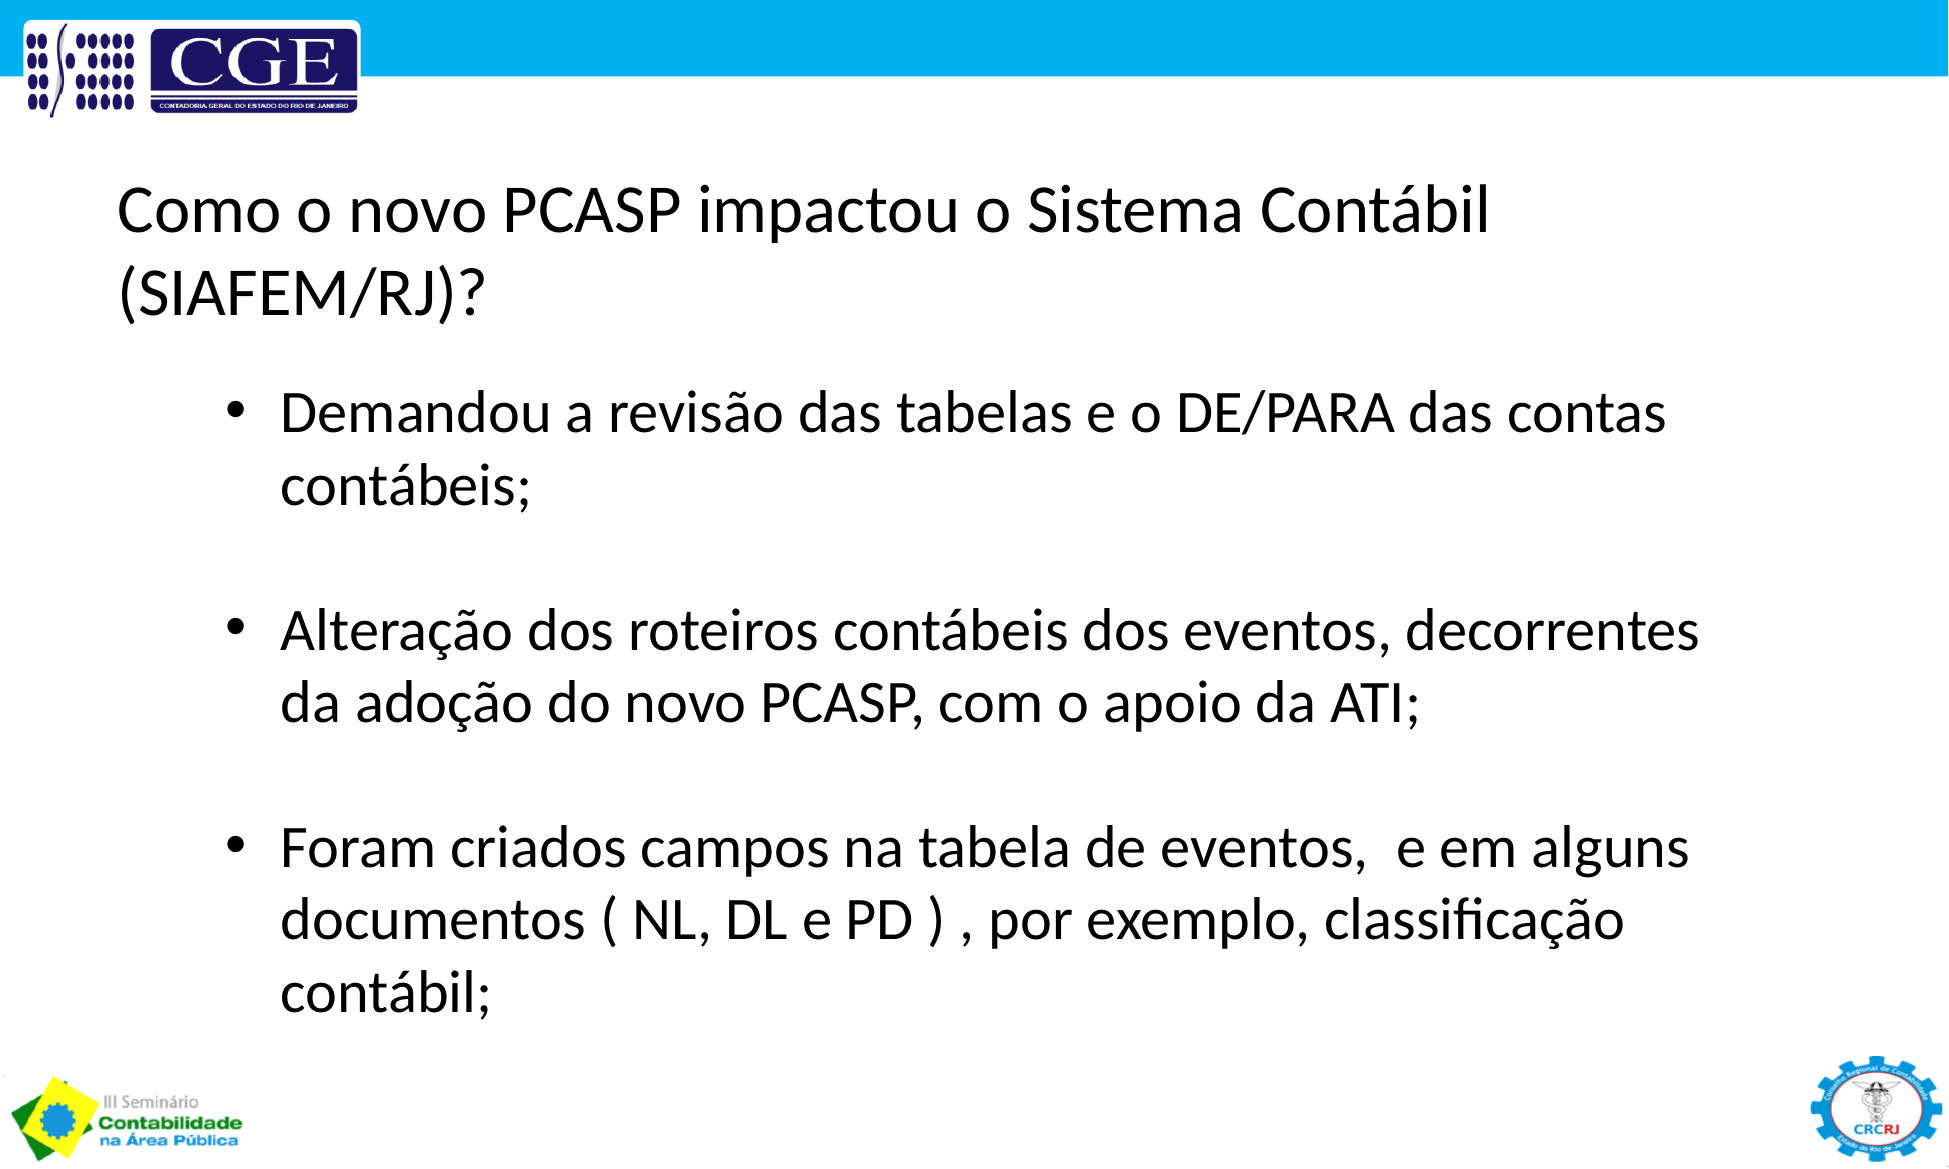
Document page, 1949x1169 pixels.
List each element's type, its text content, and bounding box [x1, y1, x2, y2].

picture [3, 1075, 207, 1168]
picture [23, 20, 361, 118]
picture [1803, 1056, 1949, 1167]
text_box Demandou a revisão das tabelas e o DE/PARA das contas contábeis; Alteração dos roteiros contábeis dos eventos, decorrentes da adoção do novo PCASP, com o apoio da ATI; Foram criados campos na tabela de eventos, e em alguns documentos ( NL, DL e PD ) , por exemplo, classificação contábil; [207, 363, 1773, 1169]
text_box Como o novo PCASP impactou o Sistema Contábil (SIAFEM/RJ)? [99, 154, 1619, 338]
